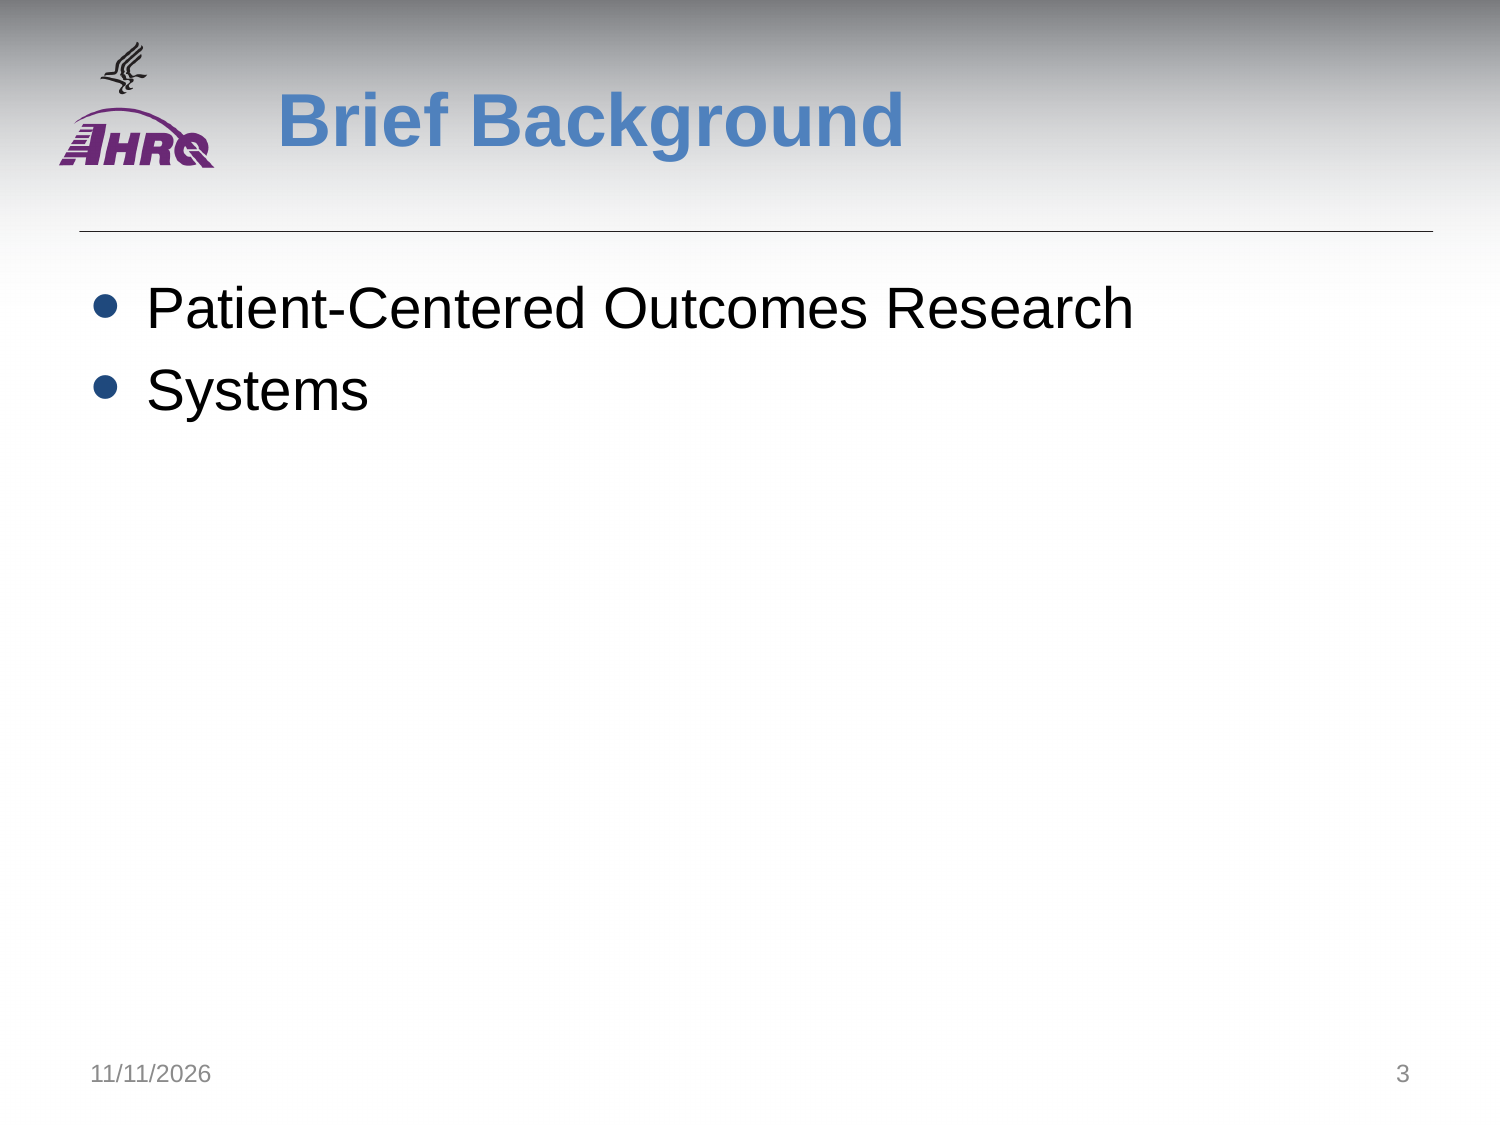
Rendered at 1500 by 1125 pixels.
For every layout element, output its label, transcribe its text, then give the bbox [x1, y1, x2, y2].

list Patient-Centered Outcomes Research Systems [75, 262, 1425, 1005]
title Brief Background [262, 45, 1425, 188]
picture [0, 0, 1500, 1125]
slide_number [75, 1042, 425, 1103]
slide_number 3 [1074, 1042, 1425, 1103]
